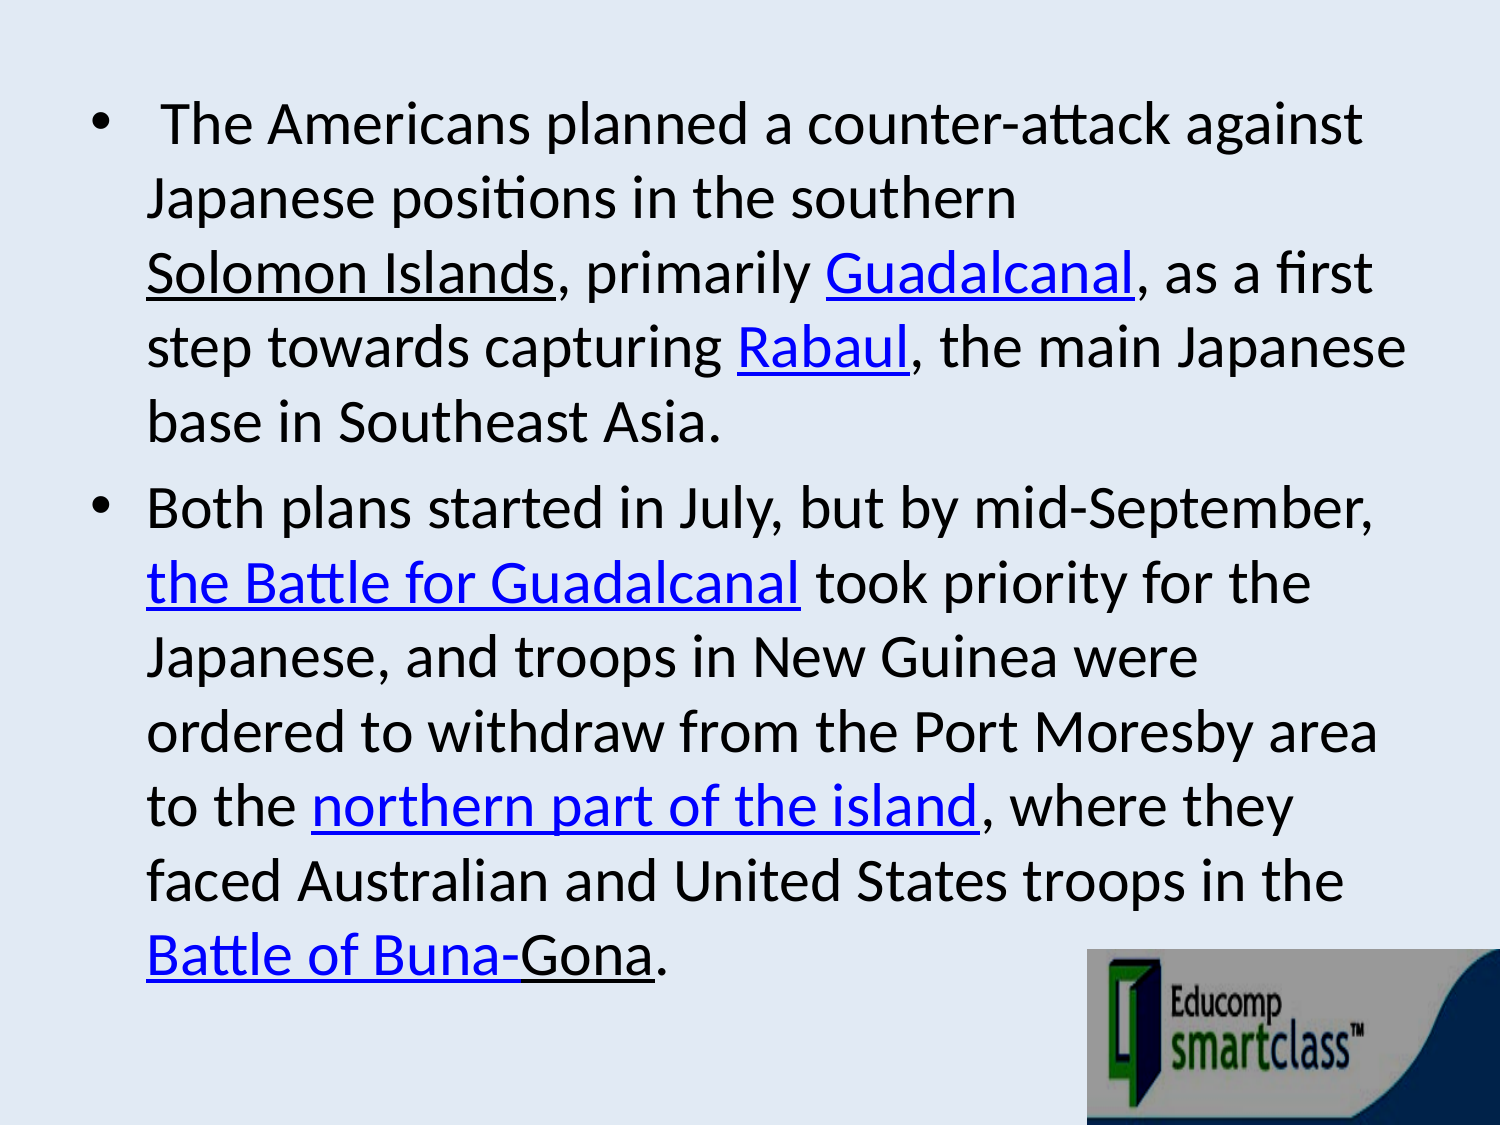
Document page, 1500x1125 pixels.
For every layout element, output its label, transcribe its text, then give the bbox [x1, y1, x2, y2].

picture [1087, 949, 1500, 1125]
list The Americans planned a counter-attack against Japanese positions in the southern Solomon Islands, primarily Guadalcanal, as a first step towards capturing Rabaul, the main Japanese base in Southeast Asia. Both plans started in July, but by mid-September, the Battle for Guadalcanal took priority for the Japanese, and troops in New Guinea were ordered to withdraw from the Port Moresby area to the northern part of the island, where they faced Australian and United States troops in the Battle of Buna-Gona. [75, 75, 1425, 1005]
